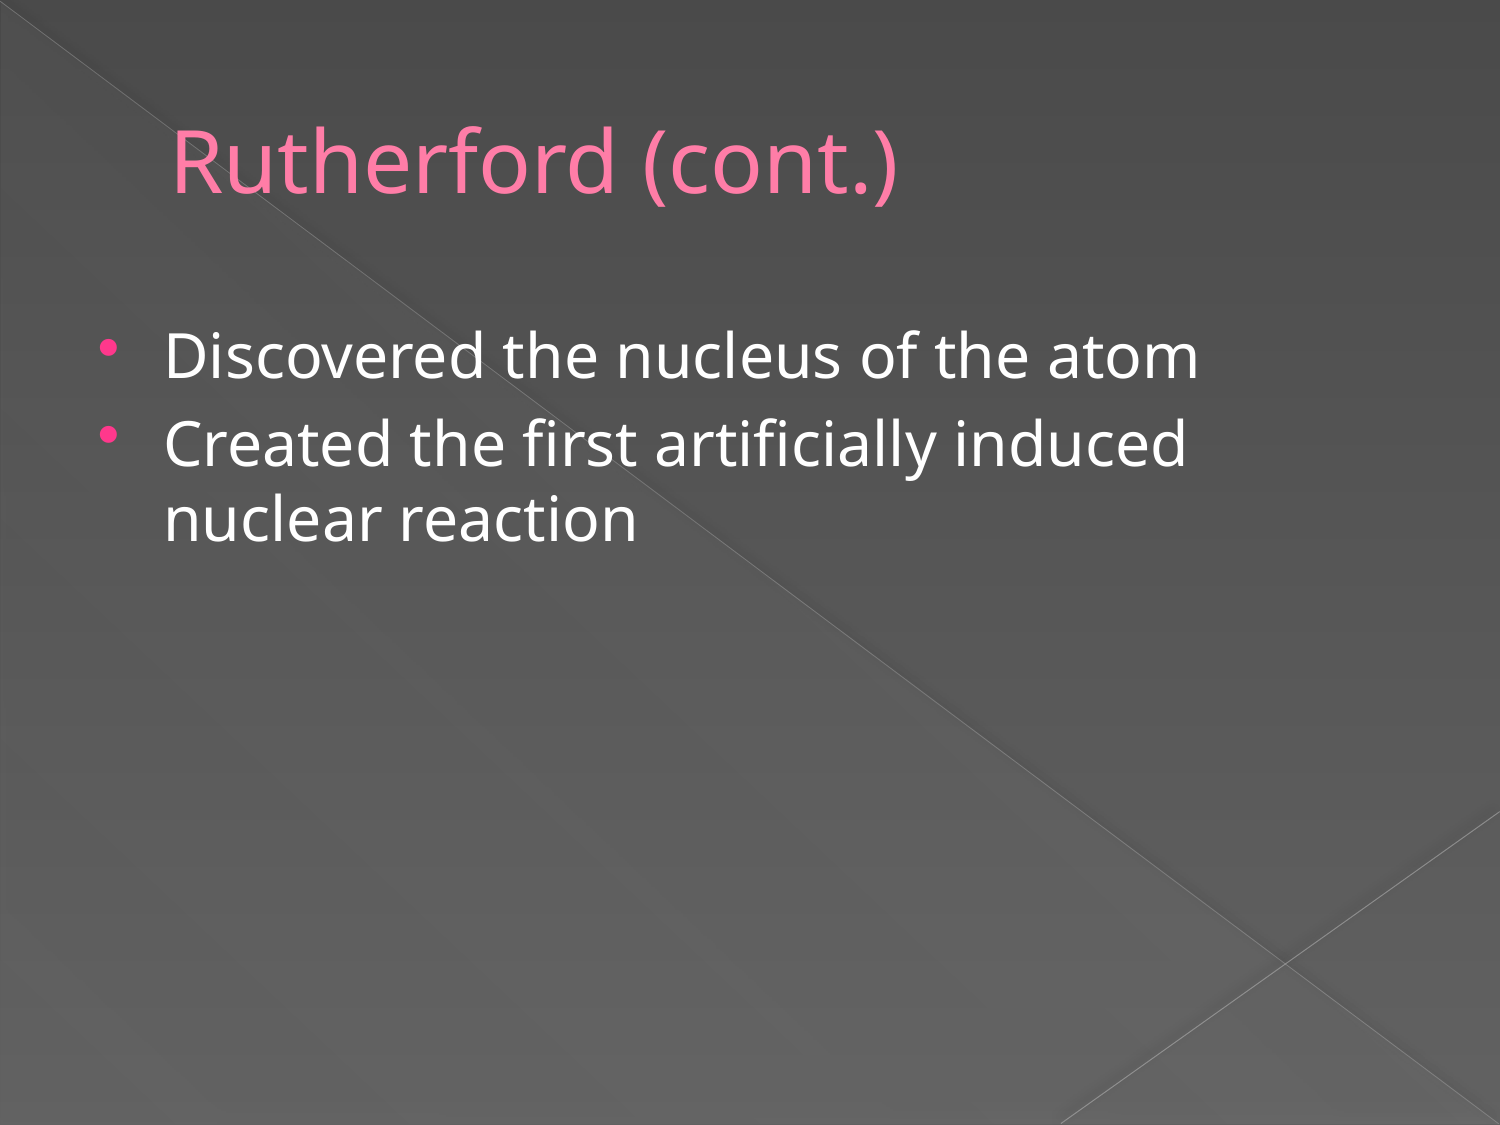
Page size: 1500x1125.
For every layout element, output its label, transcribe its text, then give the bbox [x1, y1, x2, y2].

list Discovered the nucleus of the atom Created the first artificially induced nuclear reaction [75, 308, 1425, 1059]
title Rutherford (cont.) [75, 43, 1425, 274]
